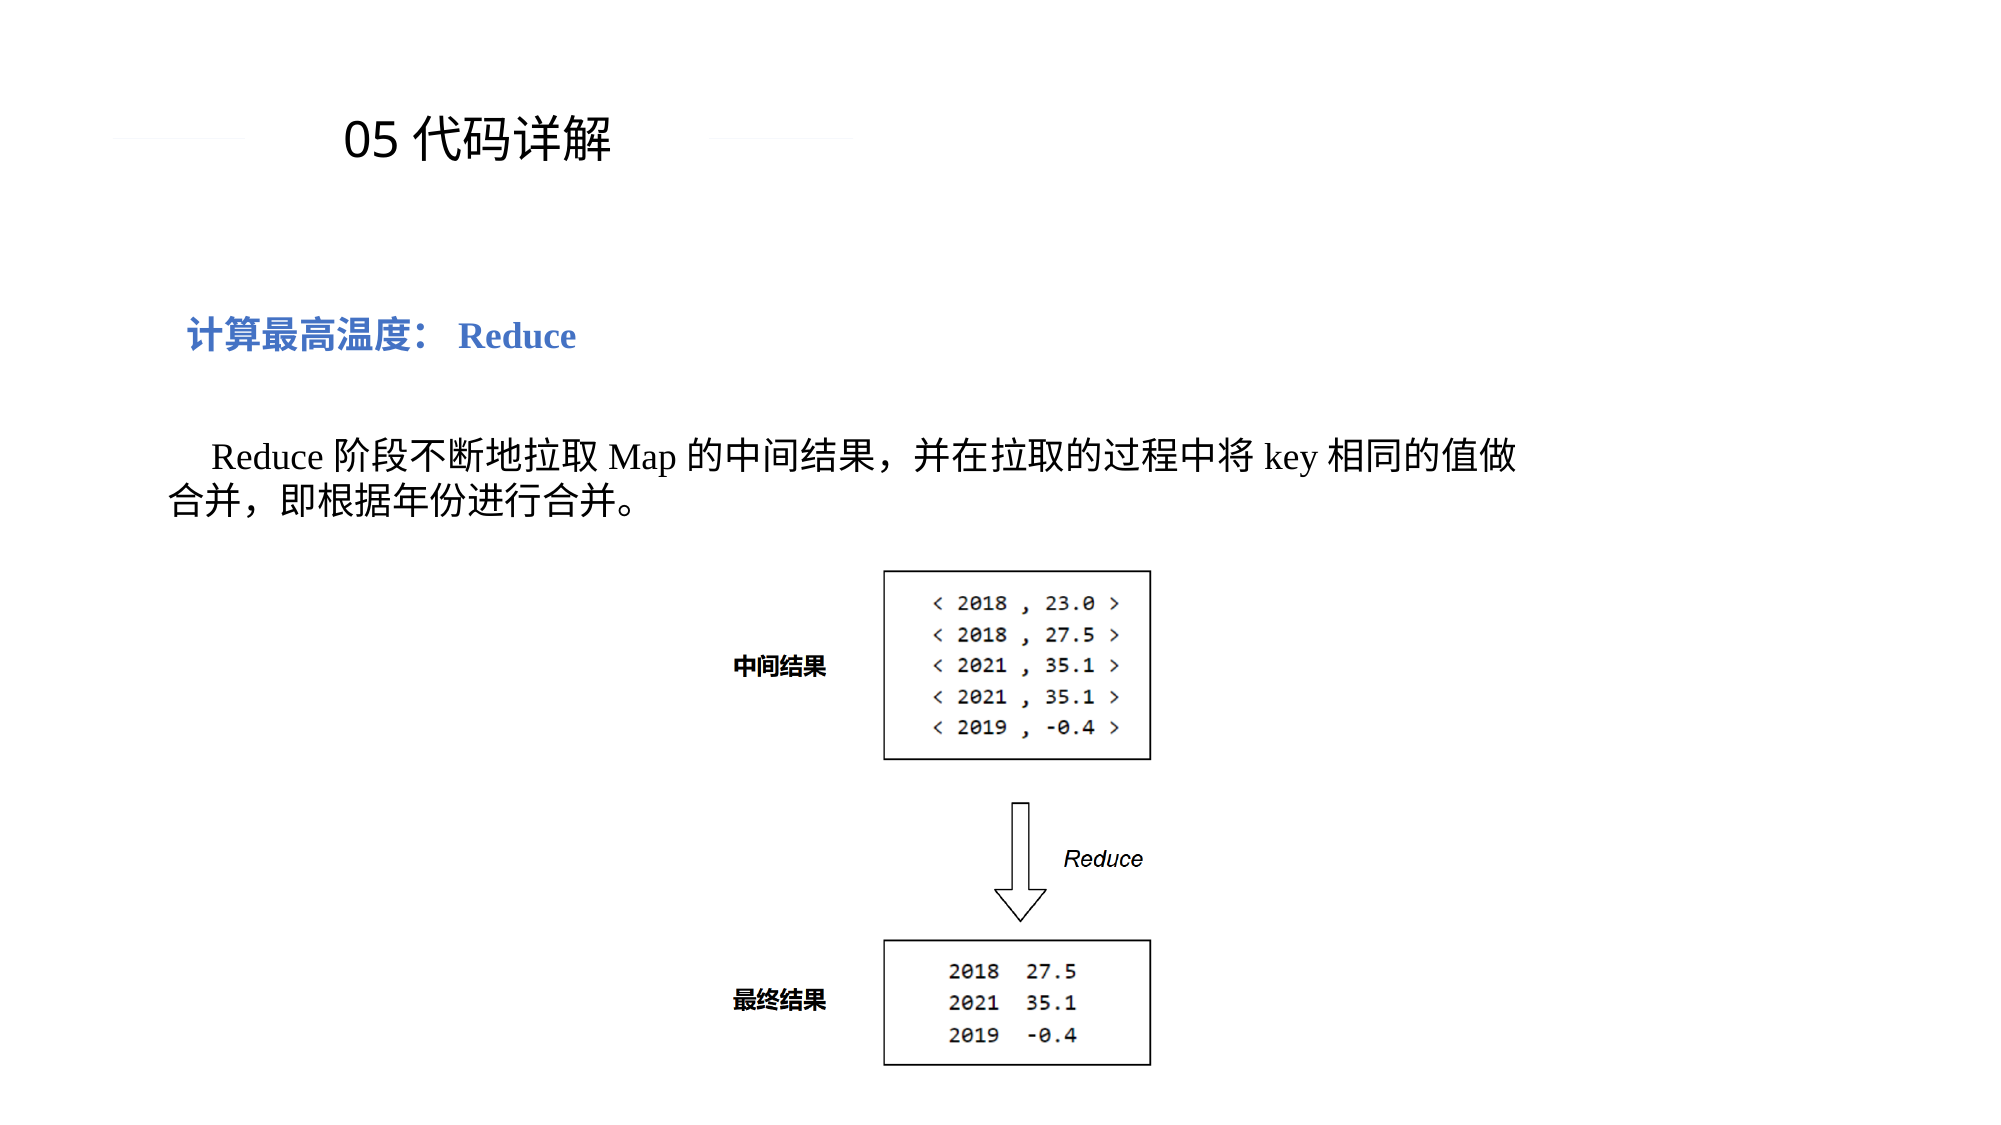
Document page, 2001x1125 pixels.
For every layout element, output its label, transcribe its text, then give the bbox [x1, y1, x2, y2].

text_box 计算最高温度：Reduce [128, 303, 1736, 364]
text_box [112, 100, 854, 176]
text_box Reduce阶段不断地拉取Map的中间结果，并在拉取的过程中将key相同的值做合并，即根据年份进行合并。 [152, 424, 1532, 530]
picture [709, 562, 1175, 1081]
